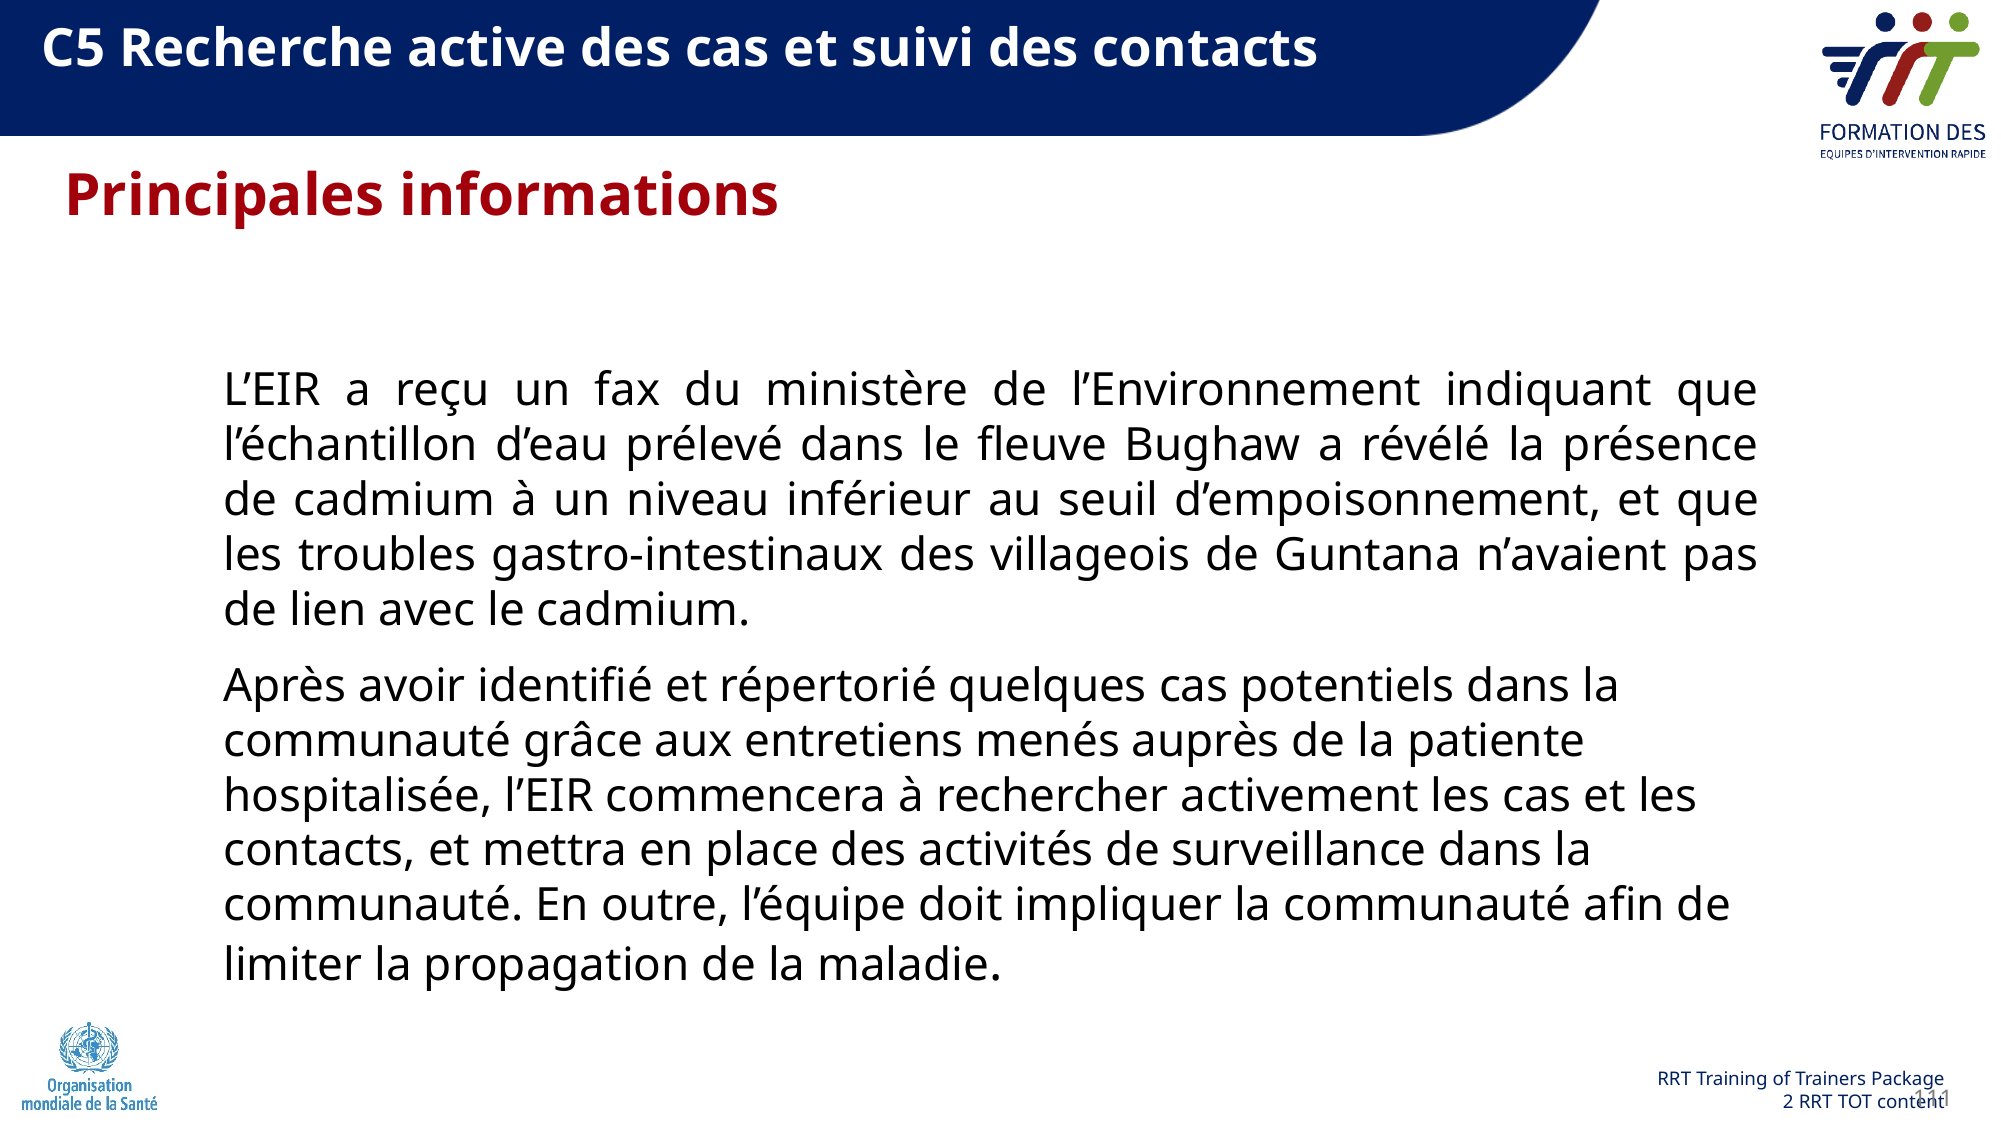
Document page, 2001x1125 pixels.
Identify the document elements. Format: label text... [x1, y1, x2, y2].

picture [1820, 11, 1986, 160]
picture [0, 0, 1623, 136]
picture [20, 1020, 158, 1111]
text_box L’EIR a reçu un fax du ministère de l’Environnement indiquant que l’échantillon d’eau prélevé dans le fleuve Bughaw a révélé la présence de cadmium à un niveau inférieur au seuil d’empoisonnement, et que les troubles gastro-intestinaux des villageois de Guntana n’avaient pas de lien avec le cadmium. Après avoir identifié et répertorié quelques cas potentiels dans la communauté grâce aux entretiens menés auprès de la patiente hospitalisée, l’EIR commencera à rechercher activement les cas et les contacts, et mettra en place des activités de surveillance dans la communauté. En outre, l’équipe doit impliquer la communauté afin de limiter la propagation de la maladie. [215, 351, 1768, 998]
list Principales informations [56, 157, 1407, 923]
text_box C5 Recherche active des cas et suivi des contacts [34, 0, 1587, 103]
